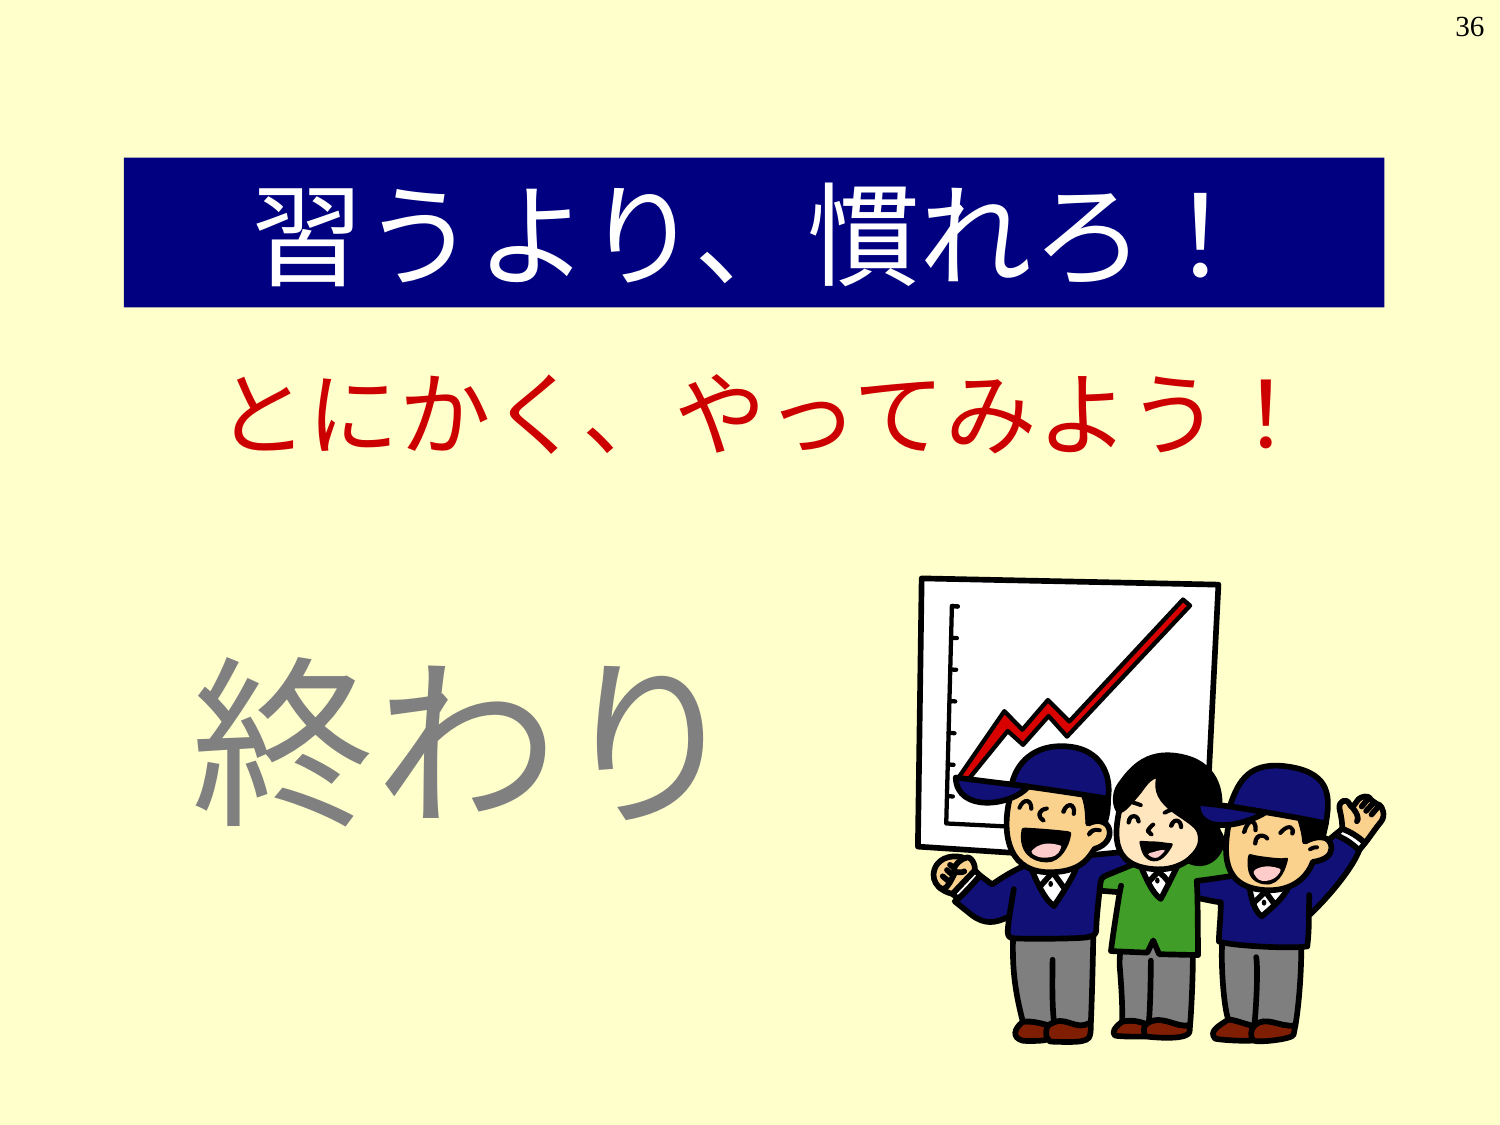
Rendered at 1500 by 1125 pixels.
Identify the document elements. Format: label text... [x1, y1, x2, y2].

text_box とにかく、やってみよう！ [127, 349, 1402, 475]
picture [914, 575, 1390, 1047]
slide_number 36 [1187, 0, 1500, 75]
text_box 習うより、慣れろ！ [123, 157, 1385, 308]
text_box 終わり [177, 620, 909, 855]
